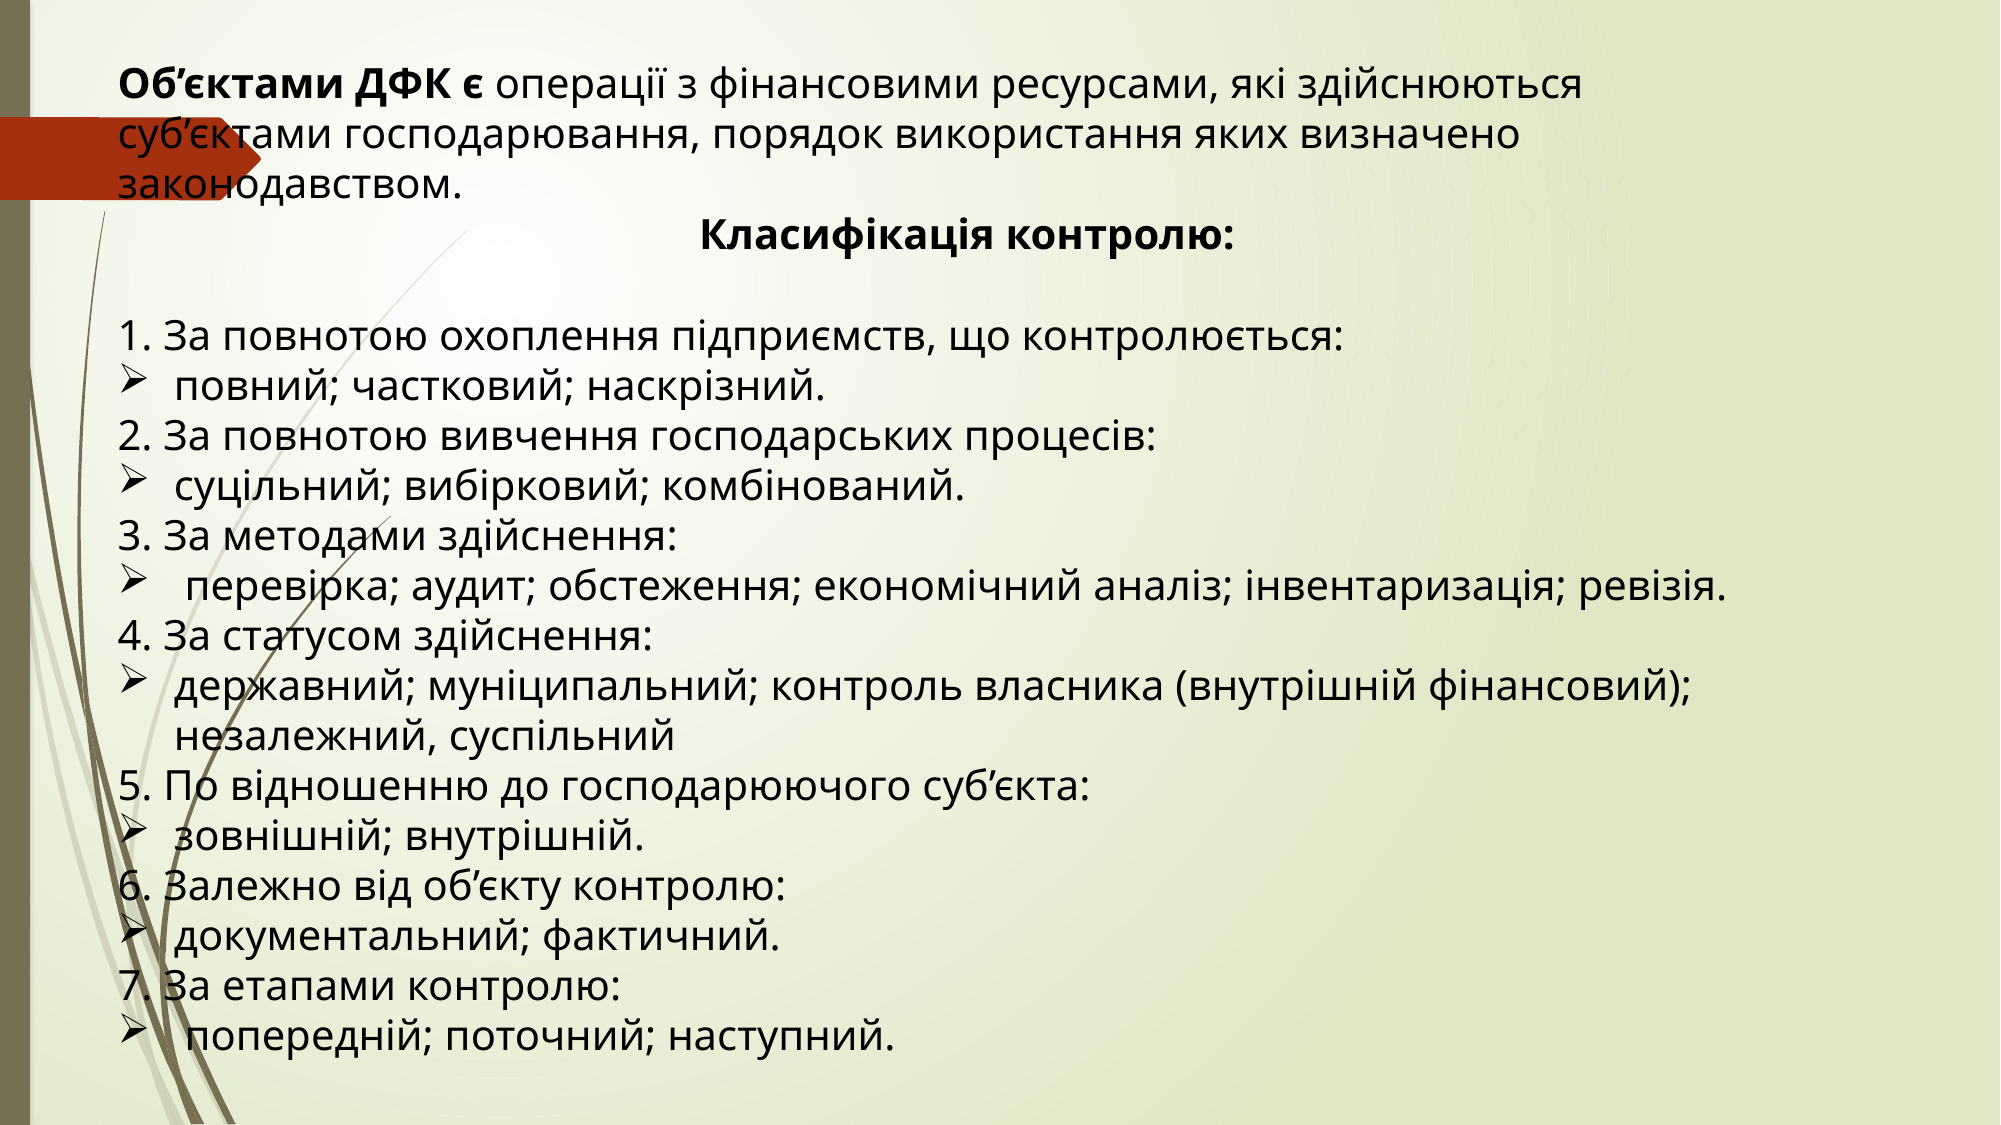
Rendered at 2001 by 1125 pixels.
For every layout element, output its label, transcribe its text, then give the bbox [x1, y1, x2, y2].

text_box Класифікація контролю: 1. За повнотою охоплення підприємств, що контролюється: повний; частковий; наскрізний. 2. За повнотою вивчення господарських процесів: суцільний; вибірковий; комбінований. 3. За методами здійснення: перевірка; аудит; обстеження; економічний аналіз; інвентаризація; ревізія. 4. За статусом здійснення: державний; муніципальний; контроль власника (внутрішній фінансовий); незалежний, суспільний 5. По відношенню до господарюючого суб’єкта: зовнішній; внутрішній. 6. Залежно від об’єкту контролю: документальний; фактичний. 7. За етапами контролю: попередній; поточний; наступний. [102, 201, 1832, 1117]
text_box Об’єктами ДФК є операції з фінансовими ресурсами, які здійснюються суб’єктами господарювання, порядок використання яких визначено законодавством. [102, 49, 1656, 201]
